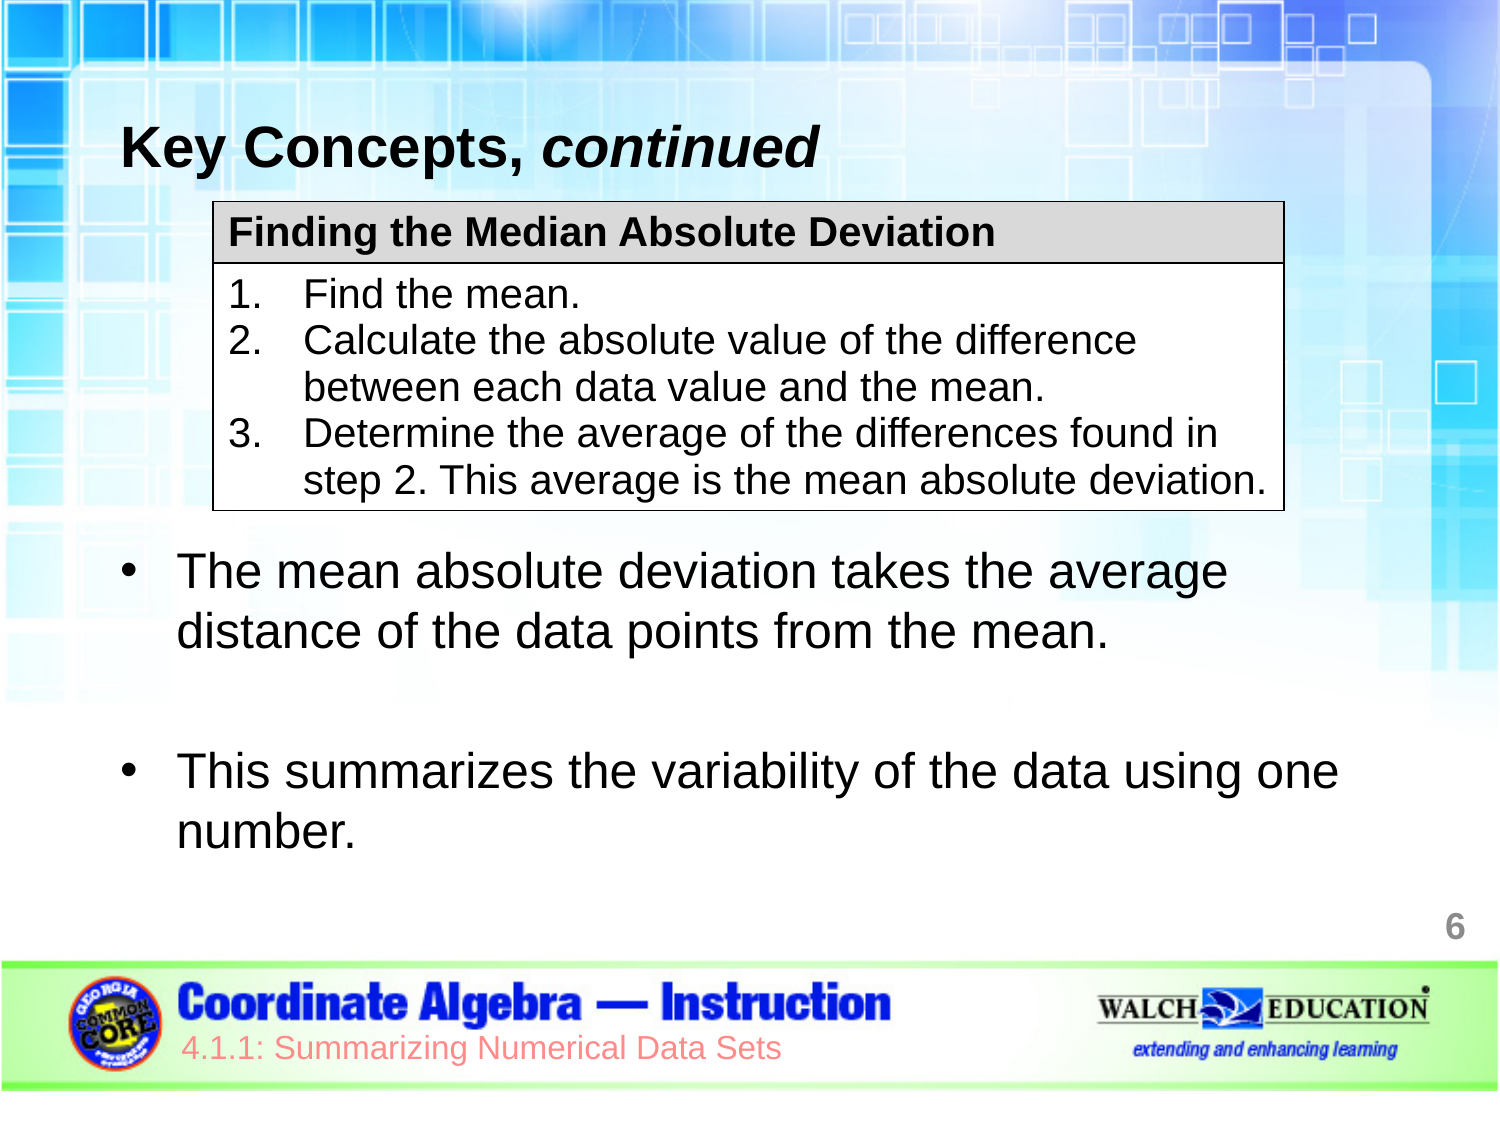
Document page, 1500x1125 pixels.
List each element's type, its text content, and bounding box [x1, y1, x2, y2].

table_header Finding the Median Absolute Deviation [214, 202, 1283, 262]
picture [1, 0, 1500, 1091]
footer 4.1.1: Summarizing Numerical Data Sets [166, 1024, 1080, 1069]
subtitle Key Concepts, continued The mean absolute deviation takes the average distance of the data points from the mean. This summarizes the variability of the data using one number. [105, 101, 1394, 922]
table_cell Find the mean. Calculate the absolute value of the difference between each data value and the mean. Determine the average of the differences found in step 2. This average is the mean absolute deviation. [214, 264, 1283, 510]
slide_number 6 [1361, 901, 1481, 949]
